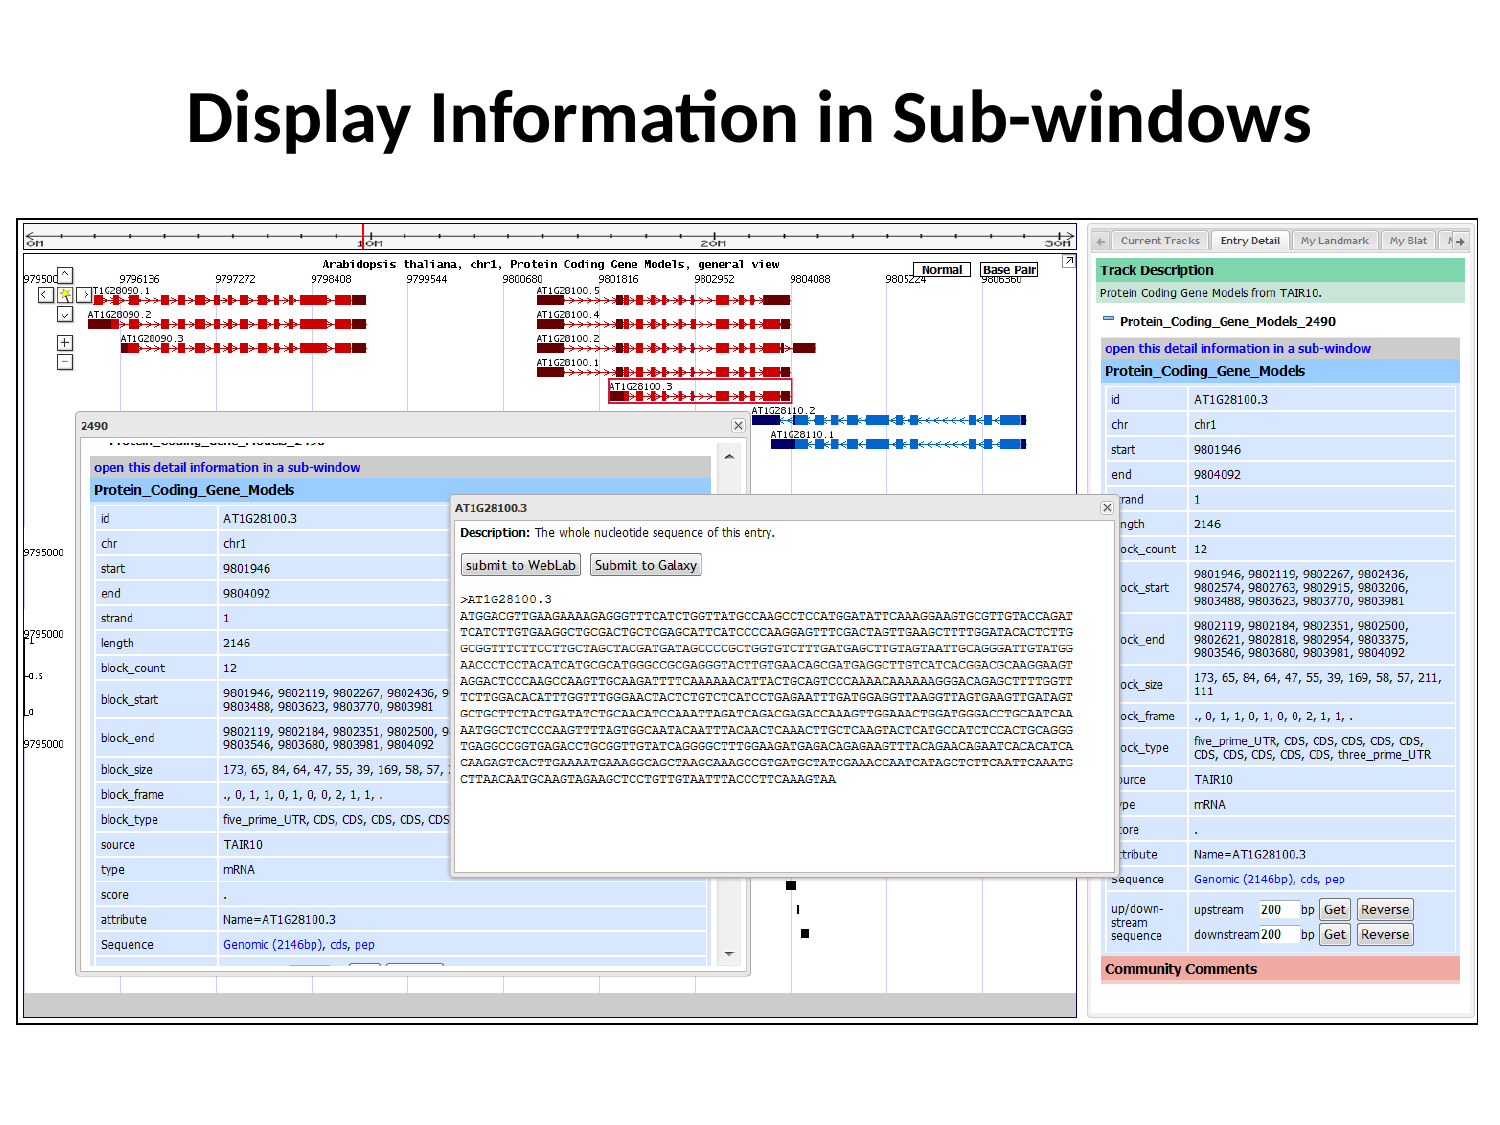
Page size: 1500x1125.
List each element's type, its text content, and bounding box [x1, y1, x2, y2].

title Display Information in Sub-windows [75, 19, 1425, 207]
picture [17, 219, 1477, 1024]
